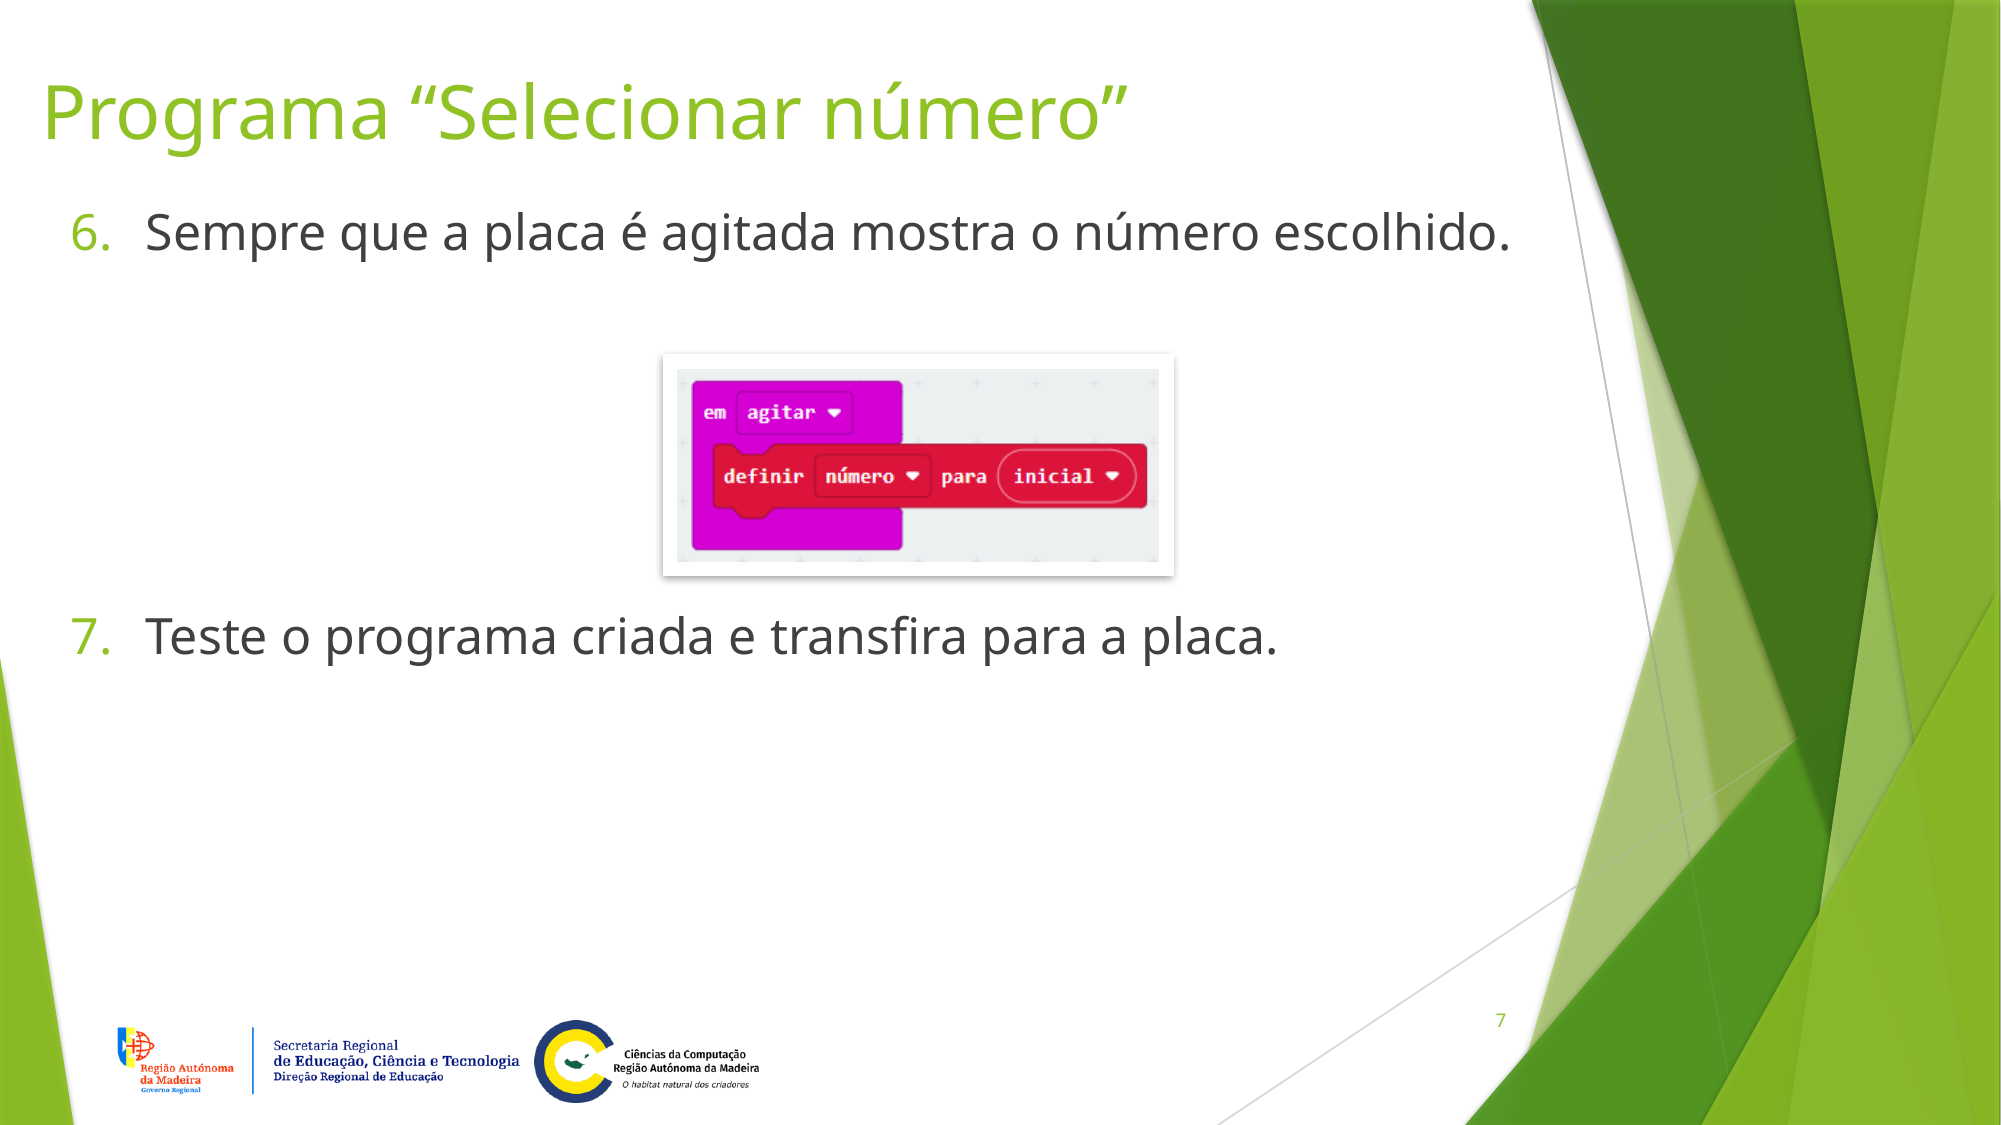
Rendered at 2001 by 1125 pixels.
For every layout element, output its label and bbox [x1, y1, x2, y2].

text_box [0, 0, 2000, 1125]
picture [676, 368, 1160, 563]
text_box [110, 1020, 759, 1103]
